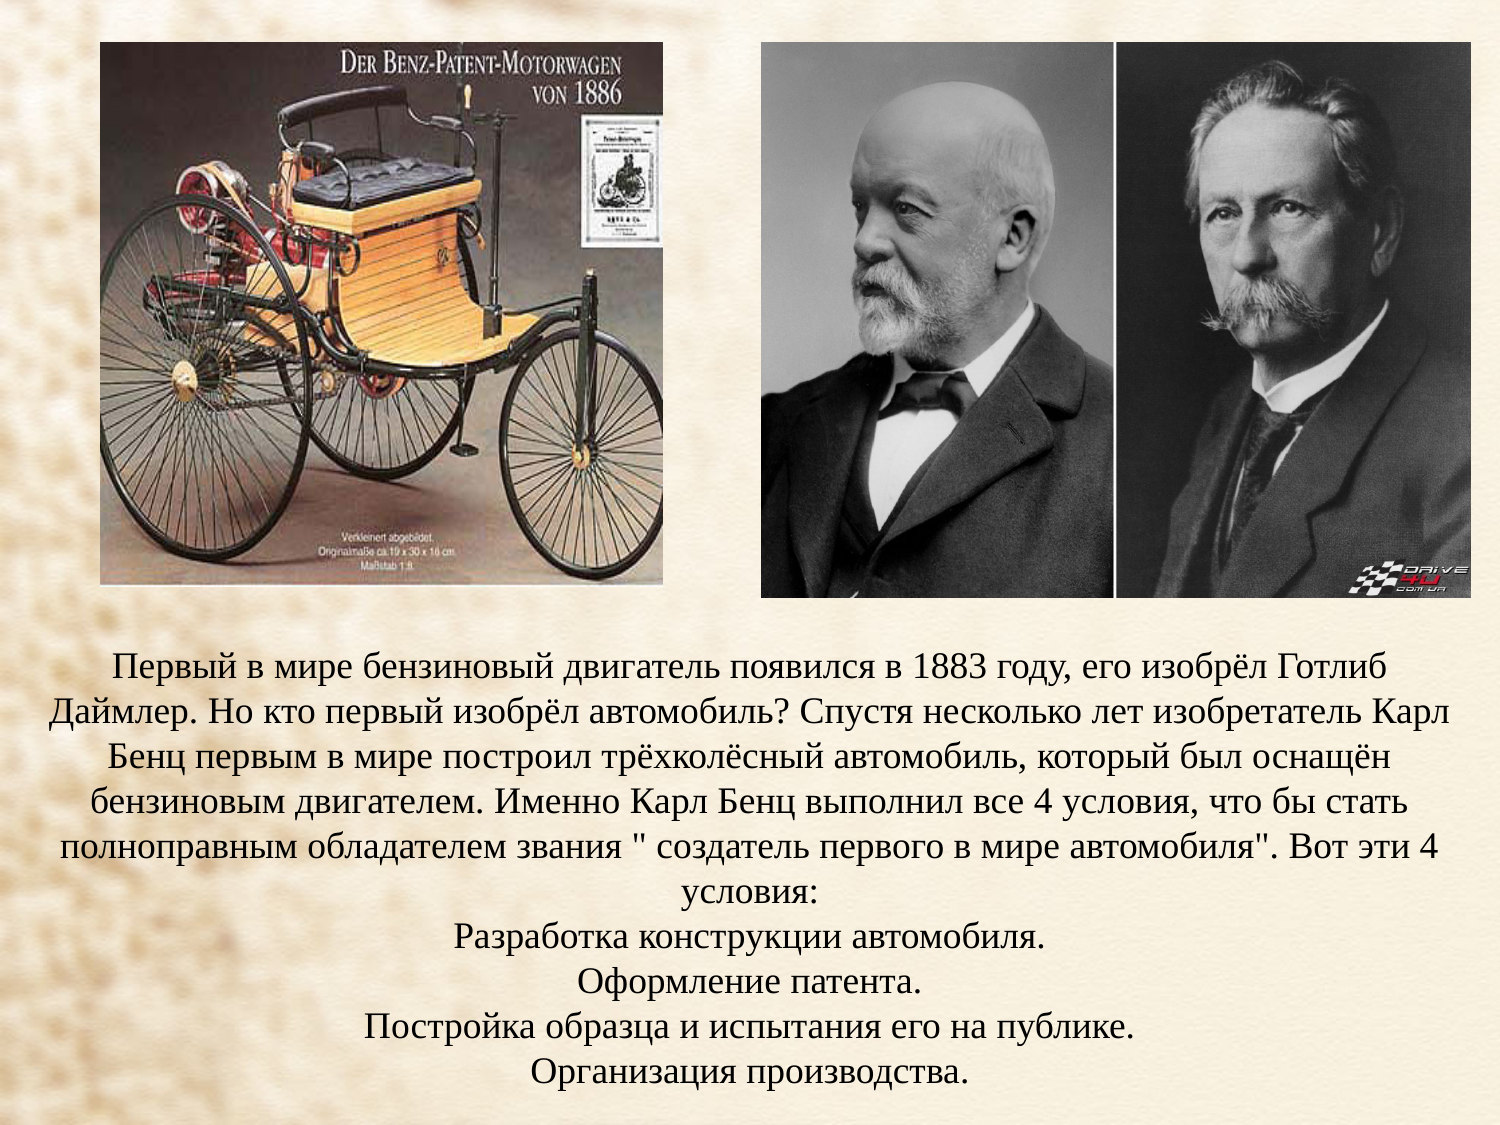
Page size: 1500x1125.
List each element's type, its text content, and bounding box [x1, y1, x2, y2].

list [100, 42, 664, 587]
text_box Первый в мире бензиновый двигатель появился в 1883 году, его изобрёл Готлиб Даймлер. Но кто первый изобрёл автомобиль? Спустя несколько лет изобретатель Карл Бенц первым в мире построил трёхколёсный автомобиль, который был оснащён бензиновым двигателем. Именно Карл Бенц выполнил все 4 условия, что бы стать полноправным обладателем звания " создатель первого в мире автомобиля". Вот эти 4 условия: Разработка конструкции автомобиля. Оформление патента. Постройка образца и испытания его на публике. Организация производства. [29, 633, 1471, 1099]
picture [0, 0, 1500, 1125]
